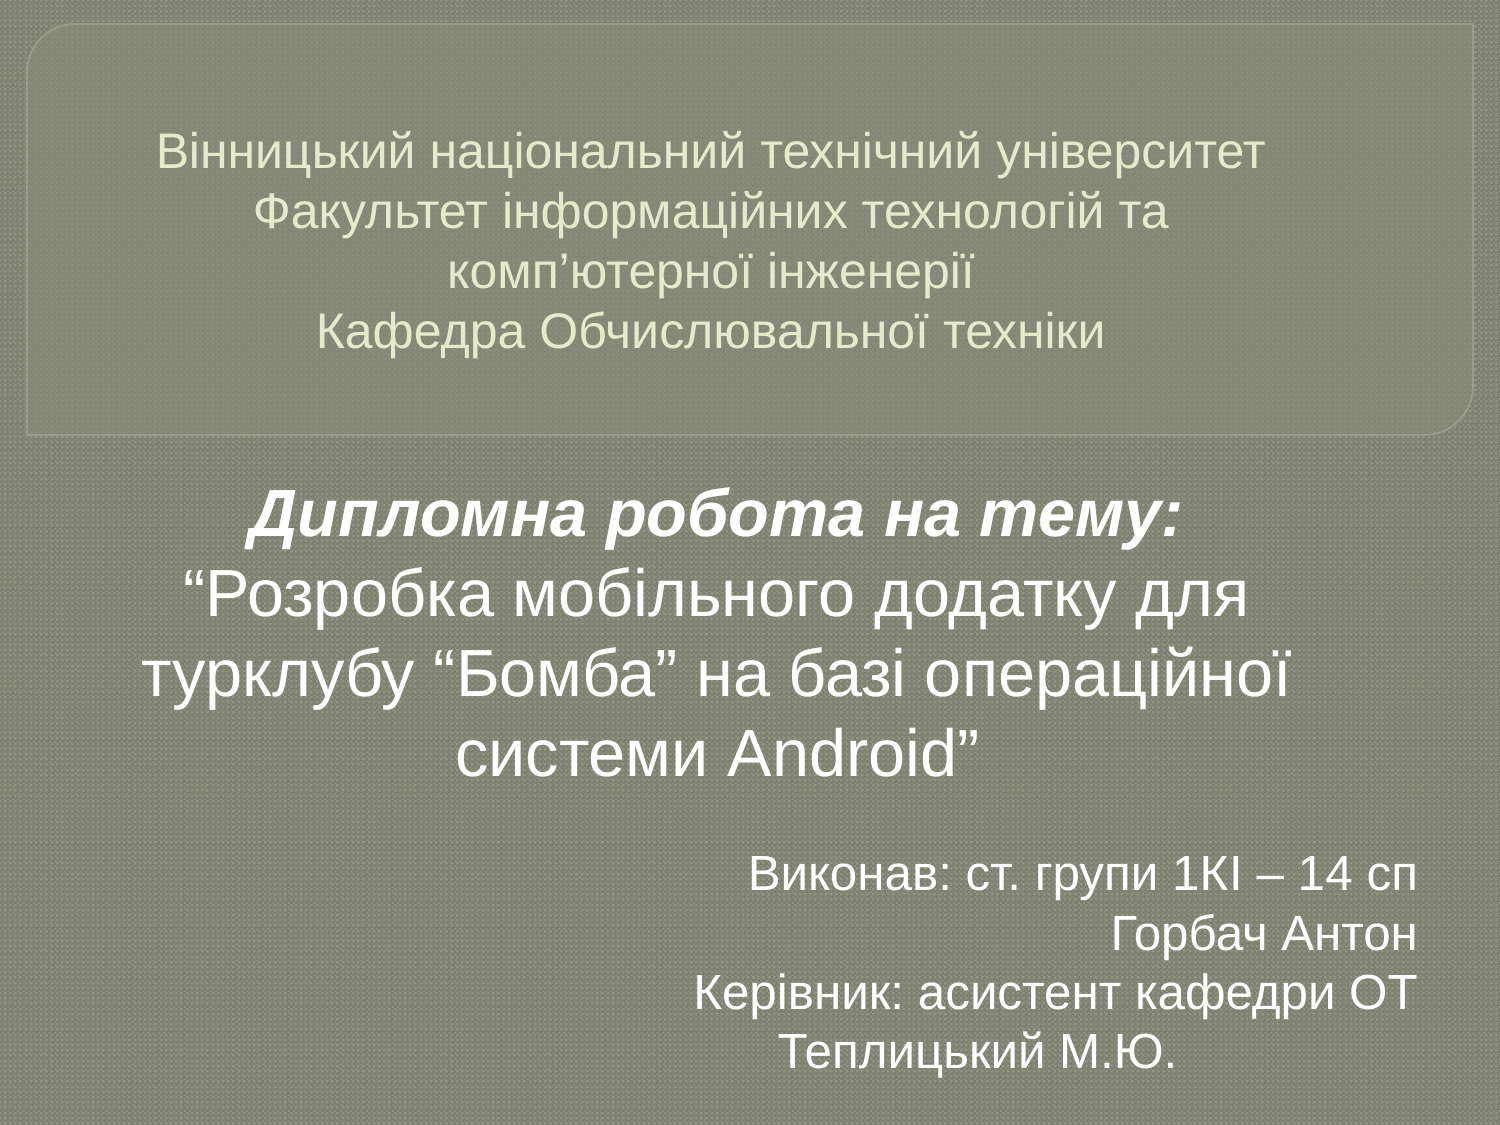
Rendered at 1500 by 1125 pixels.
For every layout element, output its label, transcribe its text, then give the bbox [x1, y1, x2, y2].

text_box Виконав: ст. групи 1КІ – 14 сп Горбач Антон Керівник: асистент кафедри ОТ Теплицький М.Ю. [439, 834, 1459, 1091]
subtitle Дипломна робота на тему: “Розробка мобільного додатку для турклубу “Бомба” на базі операційної системи Android” [41, 462, 1427, 835]
title Вінницький національний технічний університет Факультет інформаційних технологій та комп’ютерної інженерії Кафедра Обчислювальної техніки [88, 78, 1364, 367]
